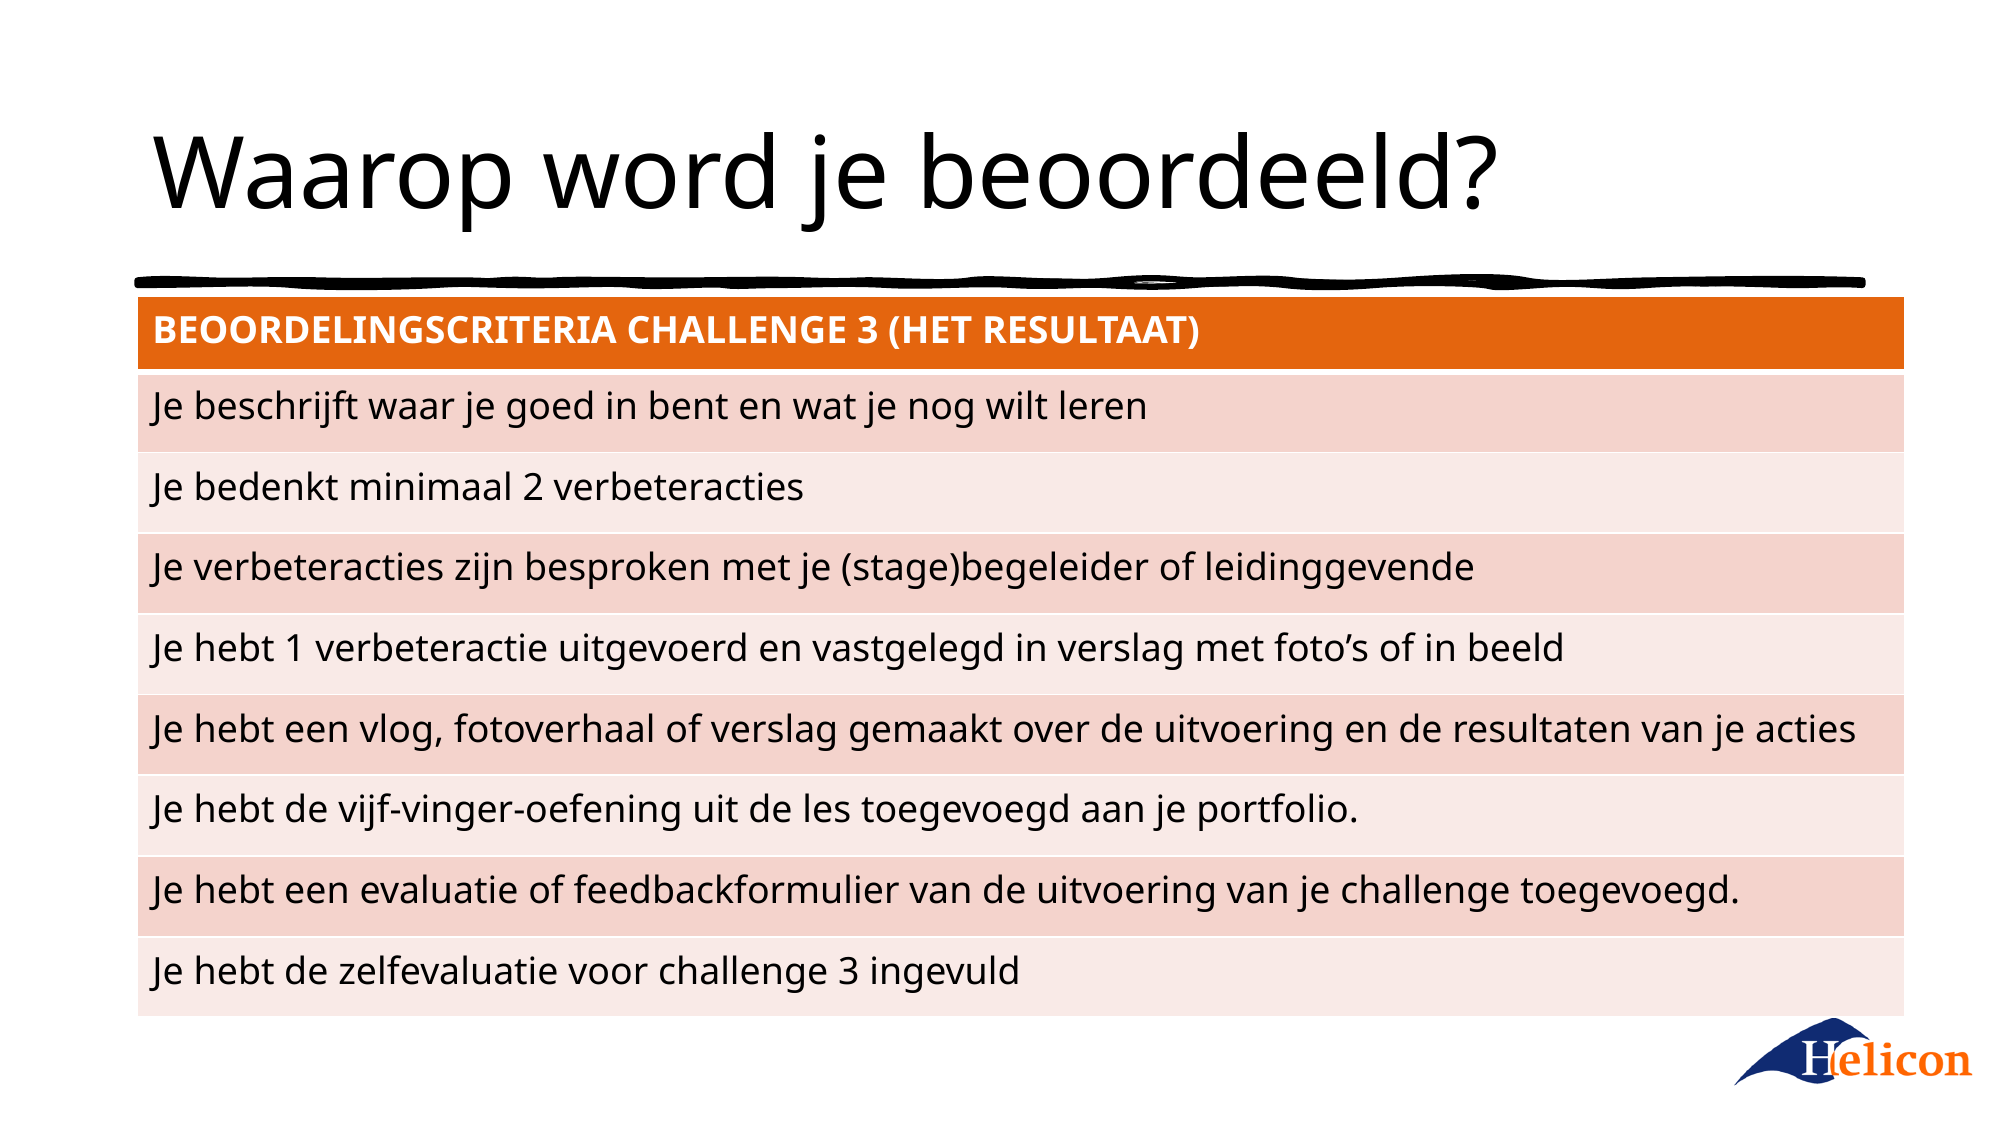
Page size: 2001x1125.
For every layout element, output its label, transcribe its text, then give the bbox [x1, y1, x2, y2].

table_cell Je hebt 1 verbeteractie uitgevoerd en vastgelegd in verslag met foto’s of in beeld [138, 615, 1904, 694]
table_cell Je verbeteracties zijn besproken met je (stage)begeleider of leidinggevende [138, 534, 1904, 613]
table_cell Je beschrijft waar je goed in bent en wat je nog wilt leren [138, 375, 1904, 452]
table_cell Je hebt een evaluatie of feedbackformulier van de uitvoering van je challenge toegevoegd. [138, 857, 1904, 936]
table_cell Je hebt een vlog, fotoverhaal of verslag gemaakt over de uitvoering en de resultaten van je acties [138, 695, 1904, 774]
picture [1671, 952, 2000, 1125]
table_cell Je hebt de zelfevaluatie voor challenge 3 ingevuld [138, 938, 1904, 1016]
table_header BEOORDELINGSCRITERIA CHALLENGE 3 (HET RESULTAAT) [138, 297, 1904, 369]
title Waarop word je beoordeeld? [137, 59, 1863, 278]
table_cell Je hebt de vijf-vinger-oefening uit de les toegevoegd aan je portfolio. [138, 776, 1904, 855]
table_cell Je bedenkt minimaal 2 verbeteracties [138, 453, 1904, 532]
